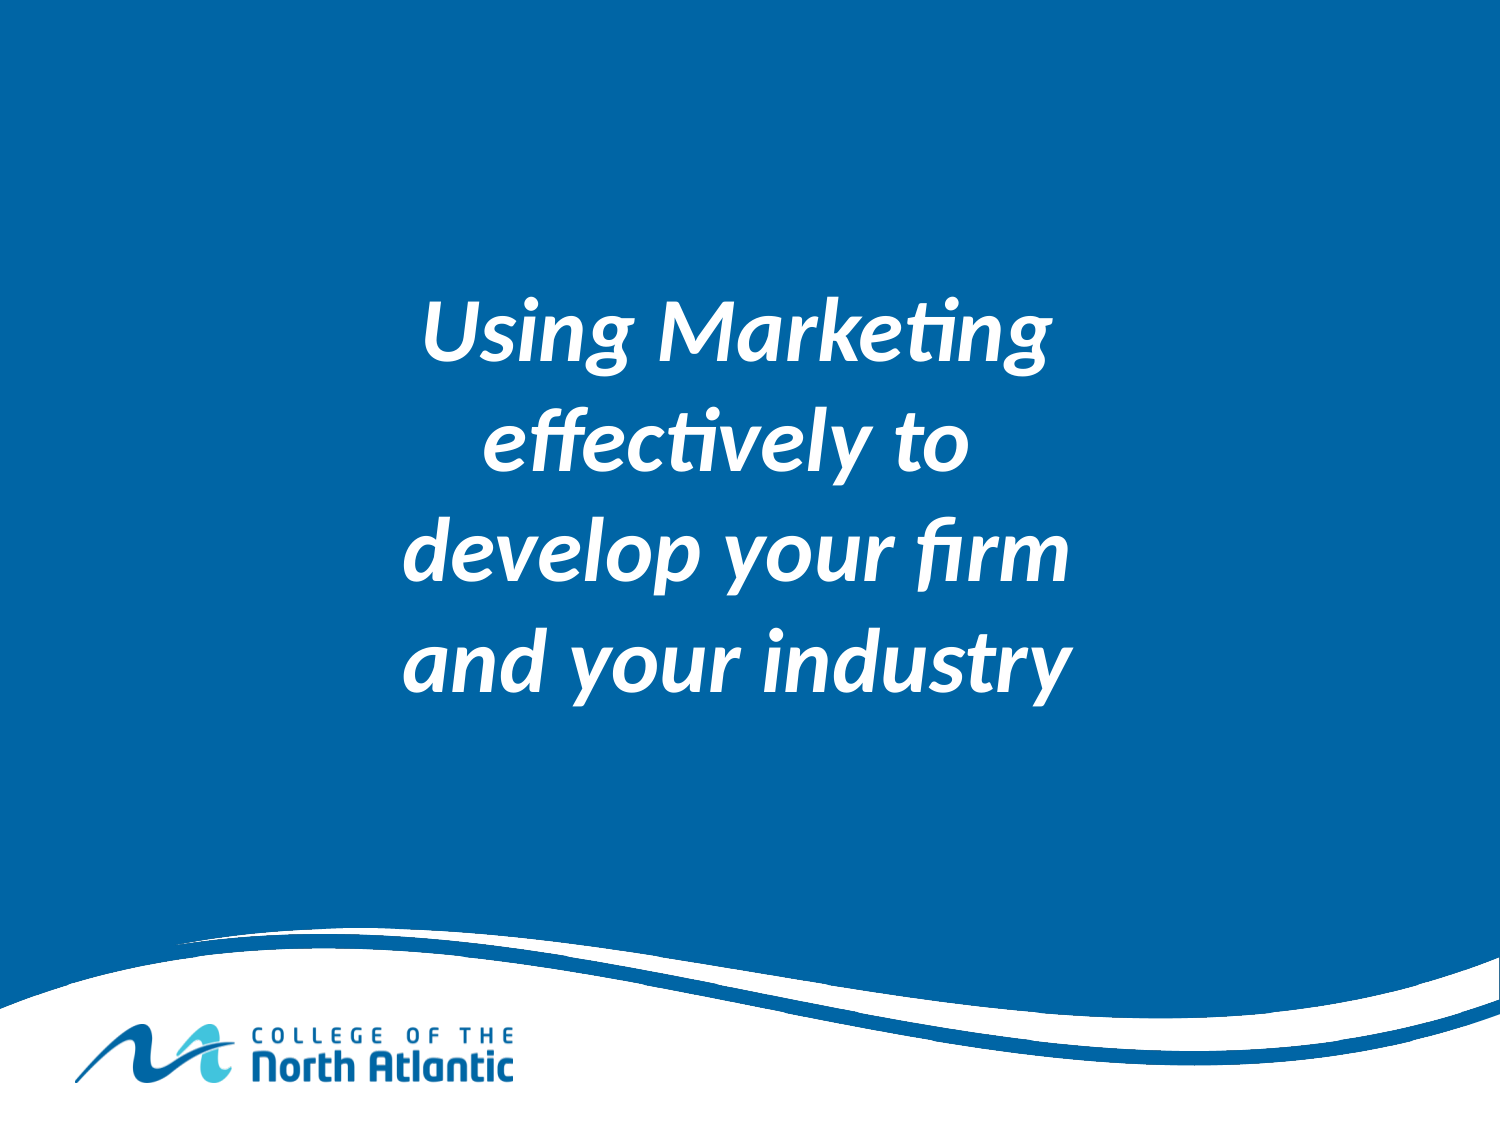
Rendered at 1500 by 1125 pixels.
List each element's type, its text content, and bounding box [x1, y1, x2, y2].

picture [0, 928, 1500, 1125]
list Using Marketing effectively to develop your firm and your industry [337, 262, 1138, 900]
